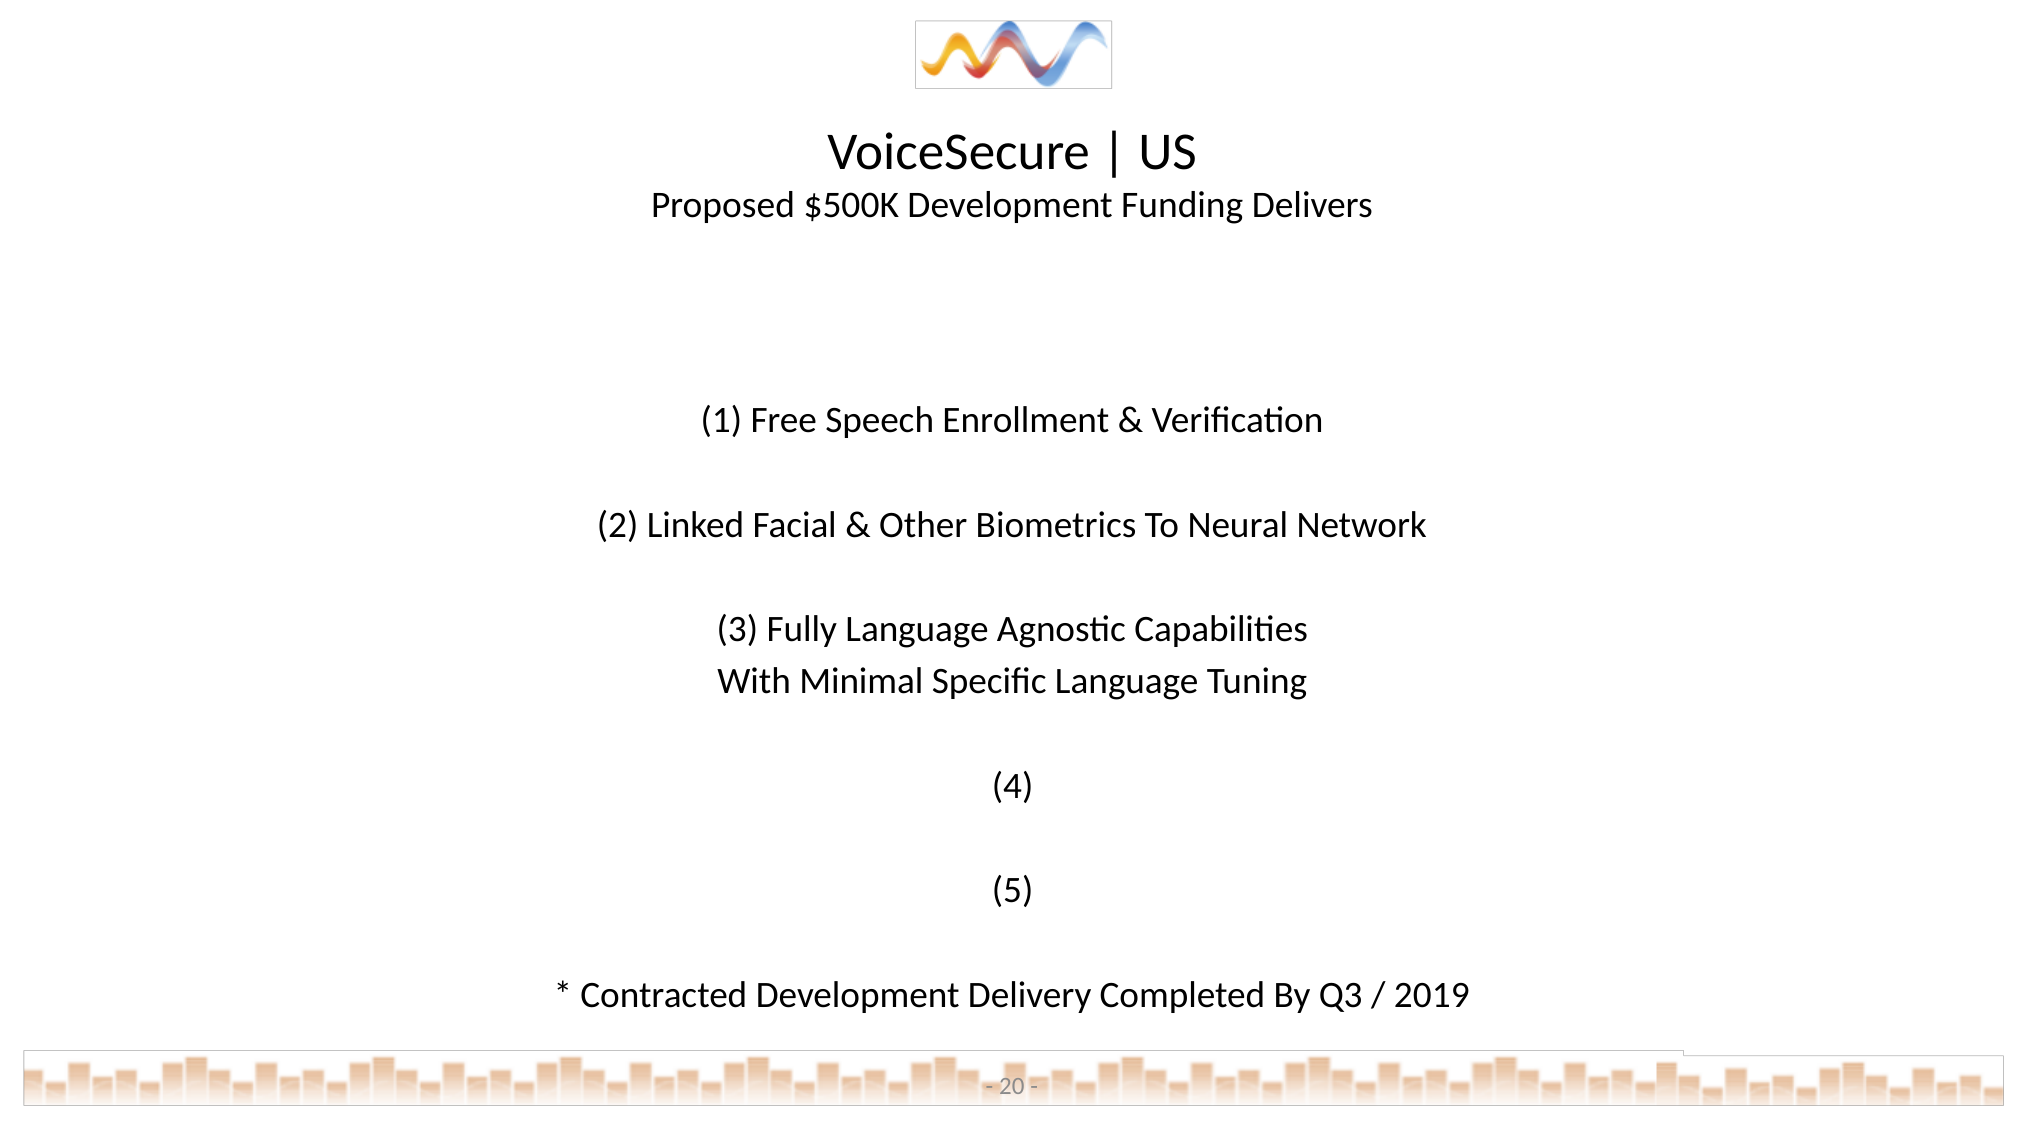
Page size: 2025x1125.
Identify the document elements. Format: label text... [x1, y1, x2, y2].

text_box (1) Free Speech Enrollment & Verification (2) Linked Facial & Other Biometrics To Neural Network (3) Fully Language Agnostic Capabilities With Minimal Specific Language Tuning (4) (5) * Contracted Development Delivery Completed By Q3 / 2019 [101, 231, 1924, 1030]
title VoiceSecure | US Proposed $500K Development Funding Delivers [101, 45, 1924, 231]
slide_number - 20 - [940, 1054, 1083, 1115]
